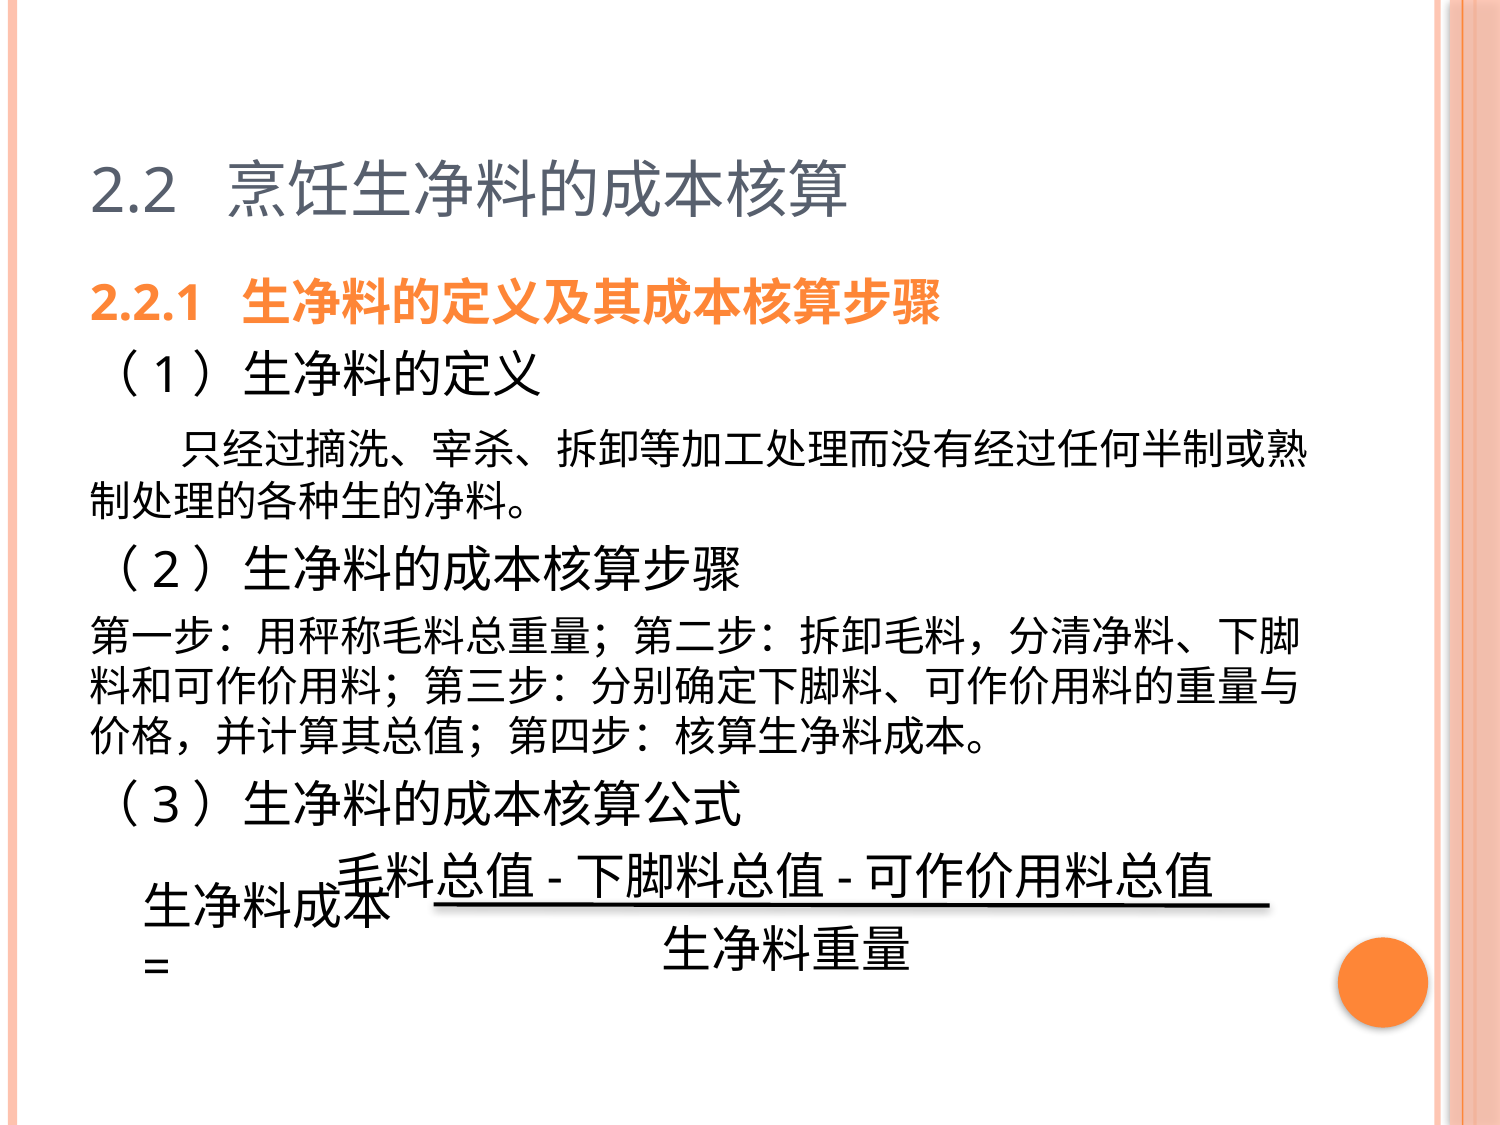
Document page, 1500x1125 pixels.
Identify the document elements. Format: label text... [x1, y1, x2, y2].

list 2.2.1 生净料的定义及其成本核算步骤 （1）生净料的定义 只经过摘洗、宰杀、拆卸等加工处理而没有经过任何半制或熟制处理的各种生的净料。 （2）生净料的成本核算步骤 第一步：用秤称毛料总重量；第二步：拆卸毛料，分清净料、下脚料和可作价用料；第三步：分别确定下脚料、可作价用料的重量与价格，并计算其总值；第四步：核算生净料成本。 （3）生净料的成本核算公式 毛料总值-下脚料总值-可作价用料总值 生净料重量 [74, 262, 1329, 1063]
title 2.2 烹饪生净料的成本核算 [75, 45, 1300, 233]
text_box 生净料成本= [127, 867, 446, 1003]
